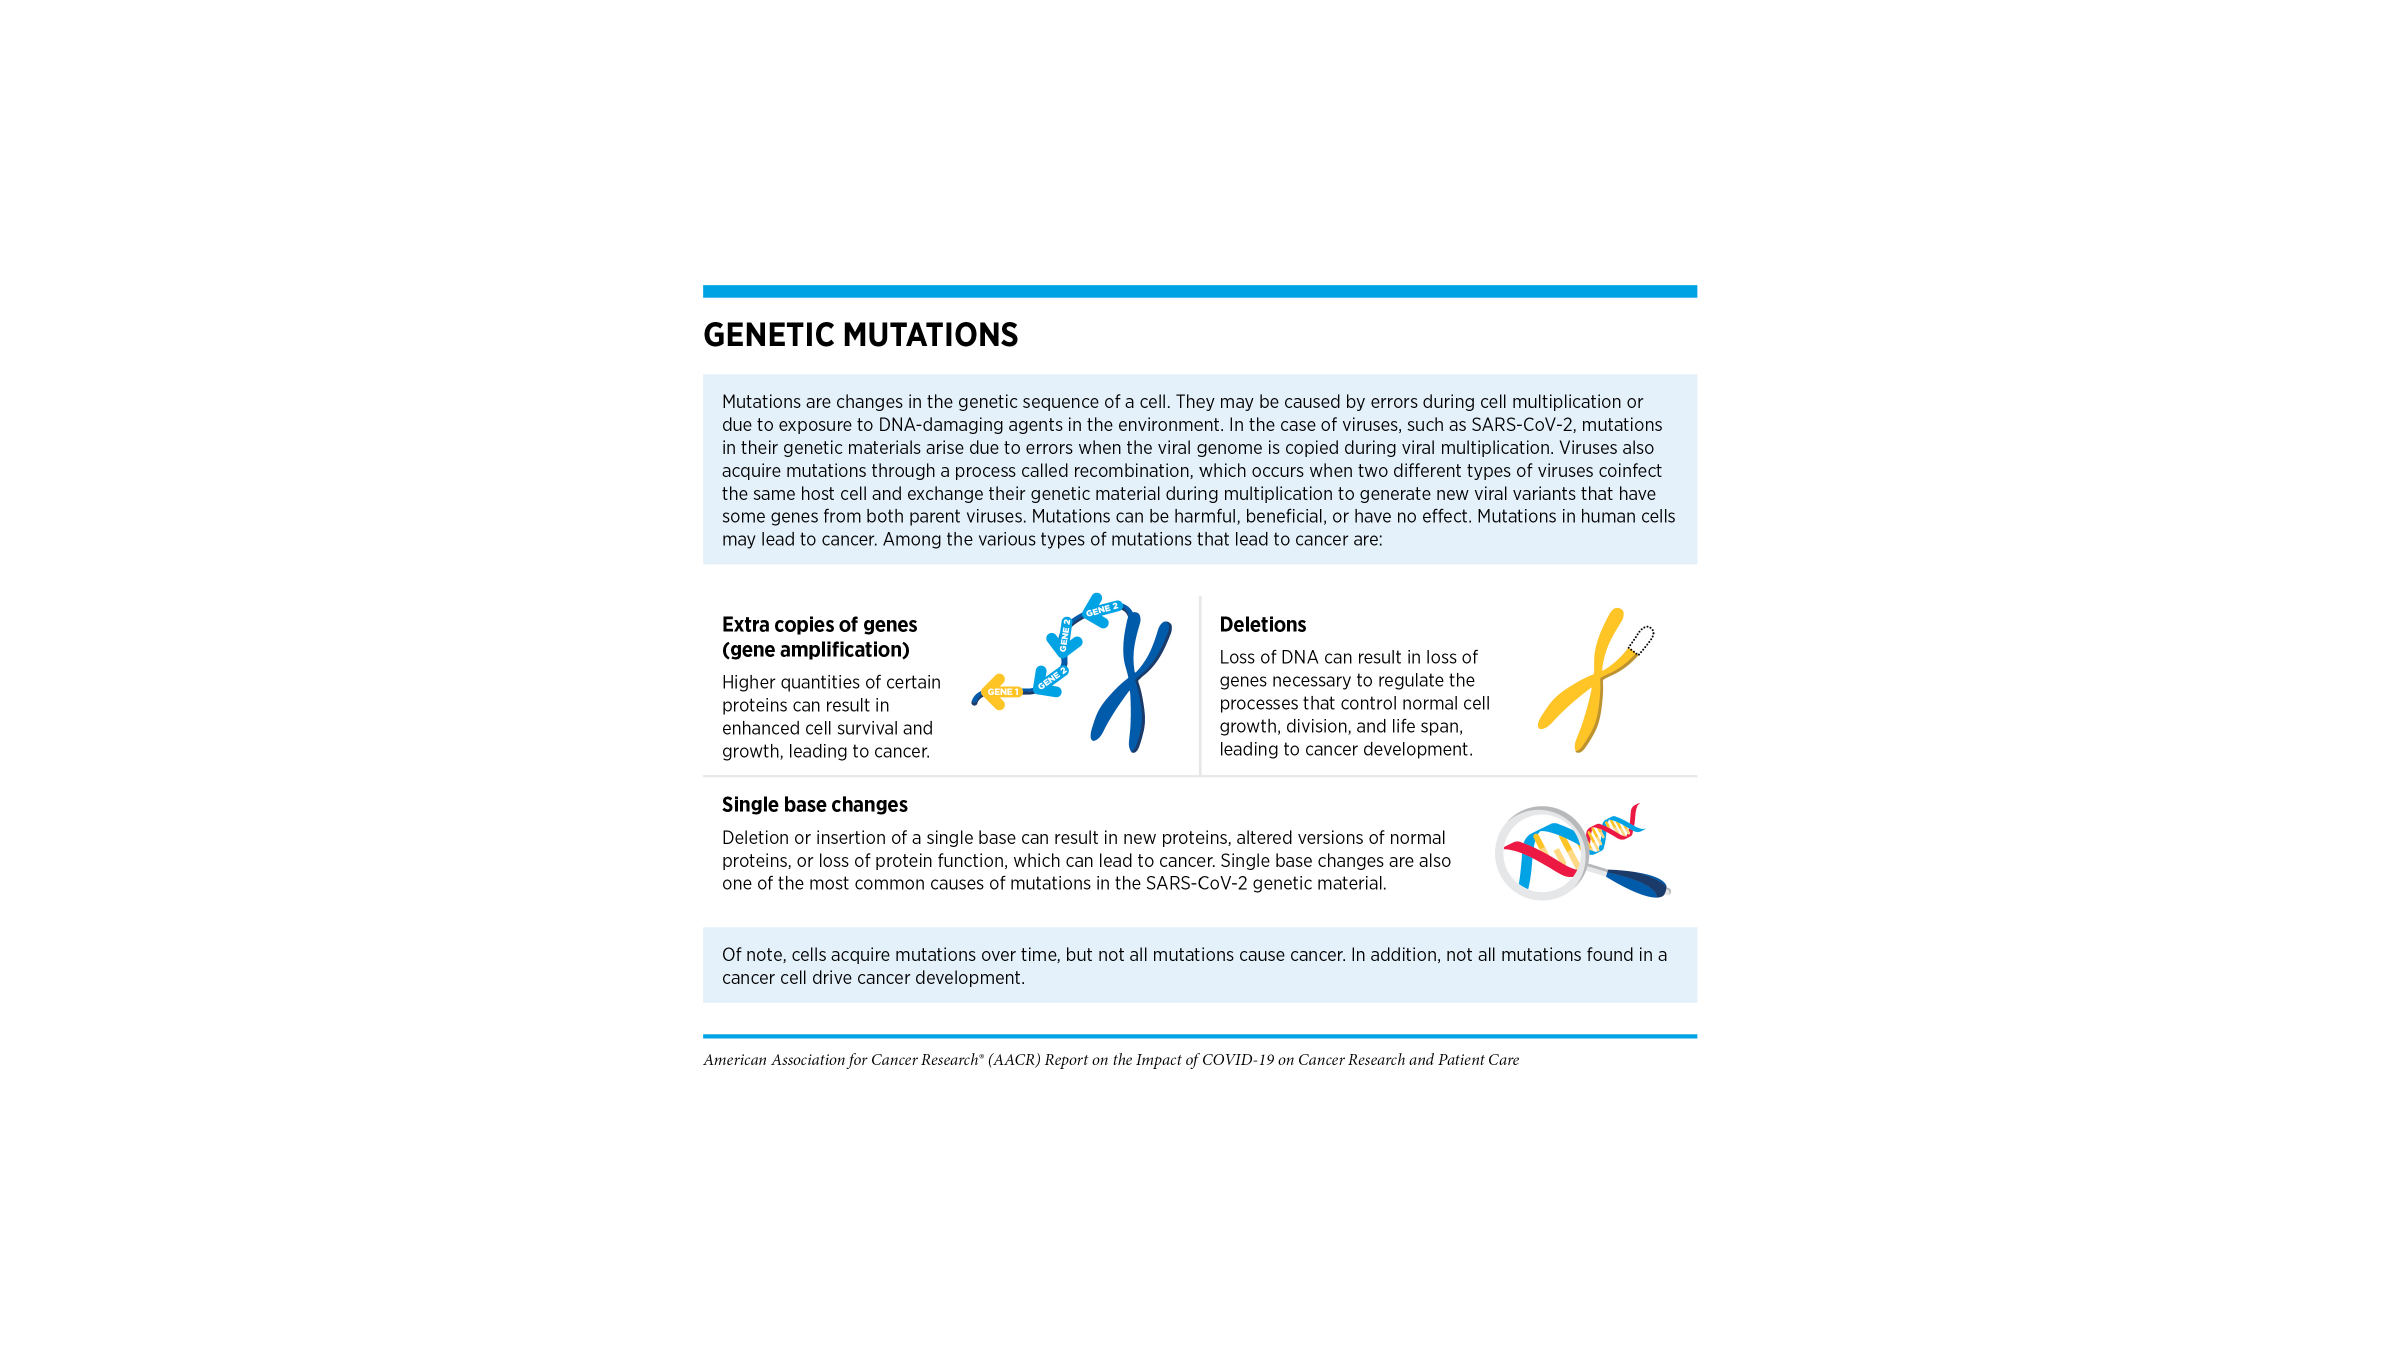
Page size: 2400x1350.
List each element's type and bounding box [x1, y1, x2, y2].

picture [687, 271, 1713, 1079]
